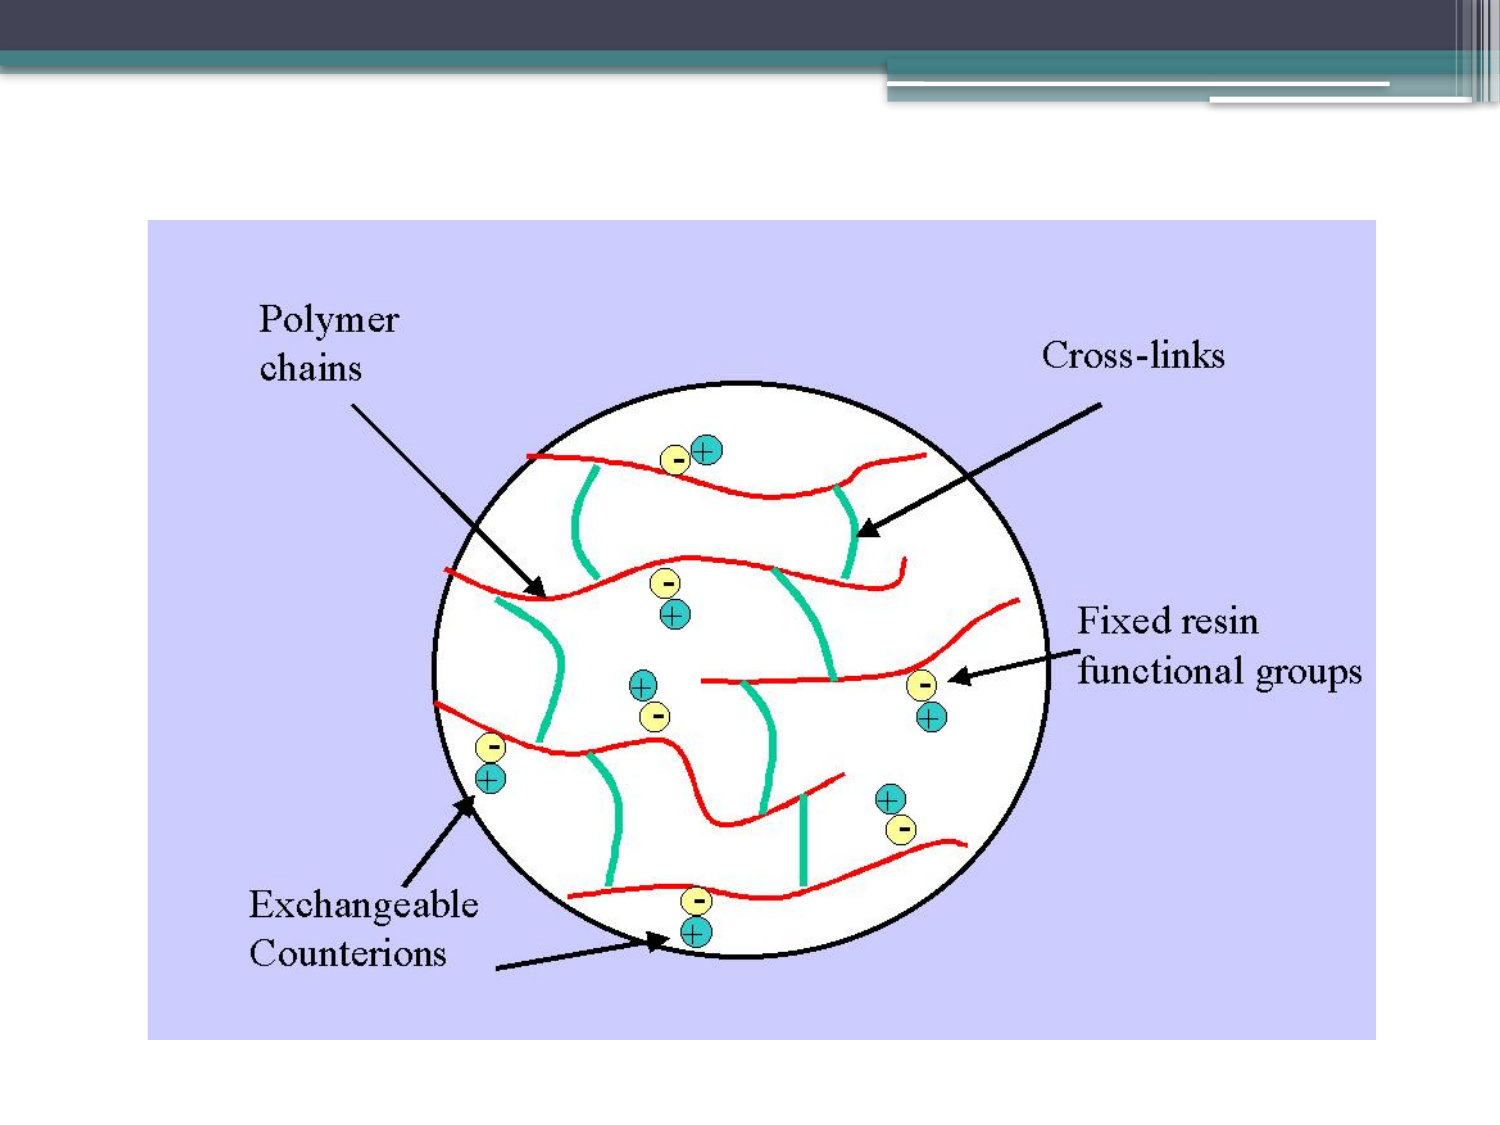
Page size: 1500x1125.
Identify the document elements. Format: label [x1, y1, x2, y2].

picture [147, 219, 1377, 1040]
